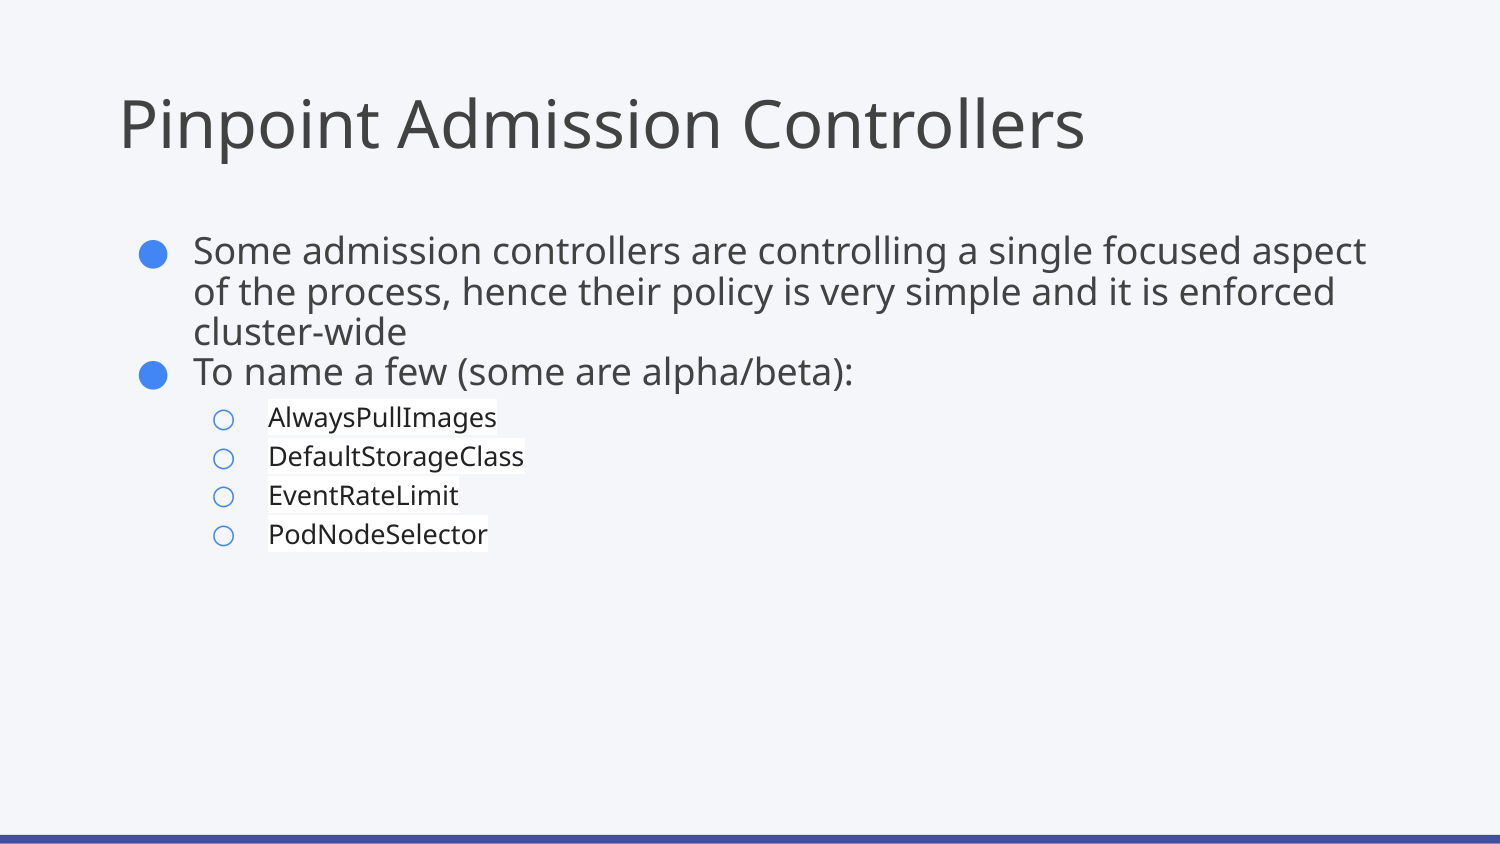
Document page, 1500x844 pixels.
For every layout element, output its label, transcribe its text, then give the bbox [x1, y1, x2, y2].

title Pinpoint Admission Controllers [103, 44, 1397, 208]
list Some admission controllers are controlling a single focused aspect of the process, hence their policy is very simple and it is enforced cluster-wide To name a few (some are alpha/beta): AlwaysPullImages DefaultStorageClass EventRateLimit PodNodeSelector [103, 224, 1397, 760]
